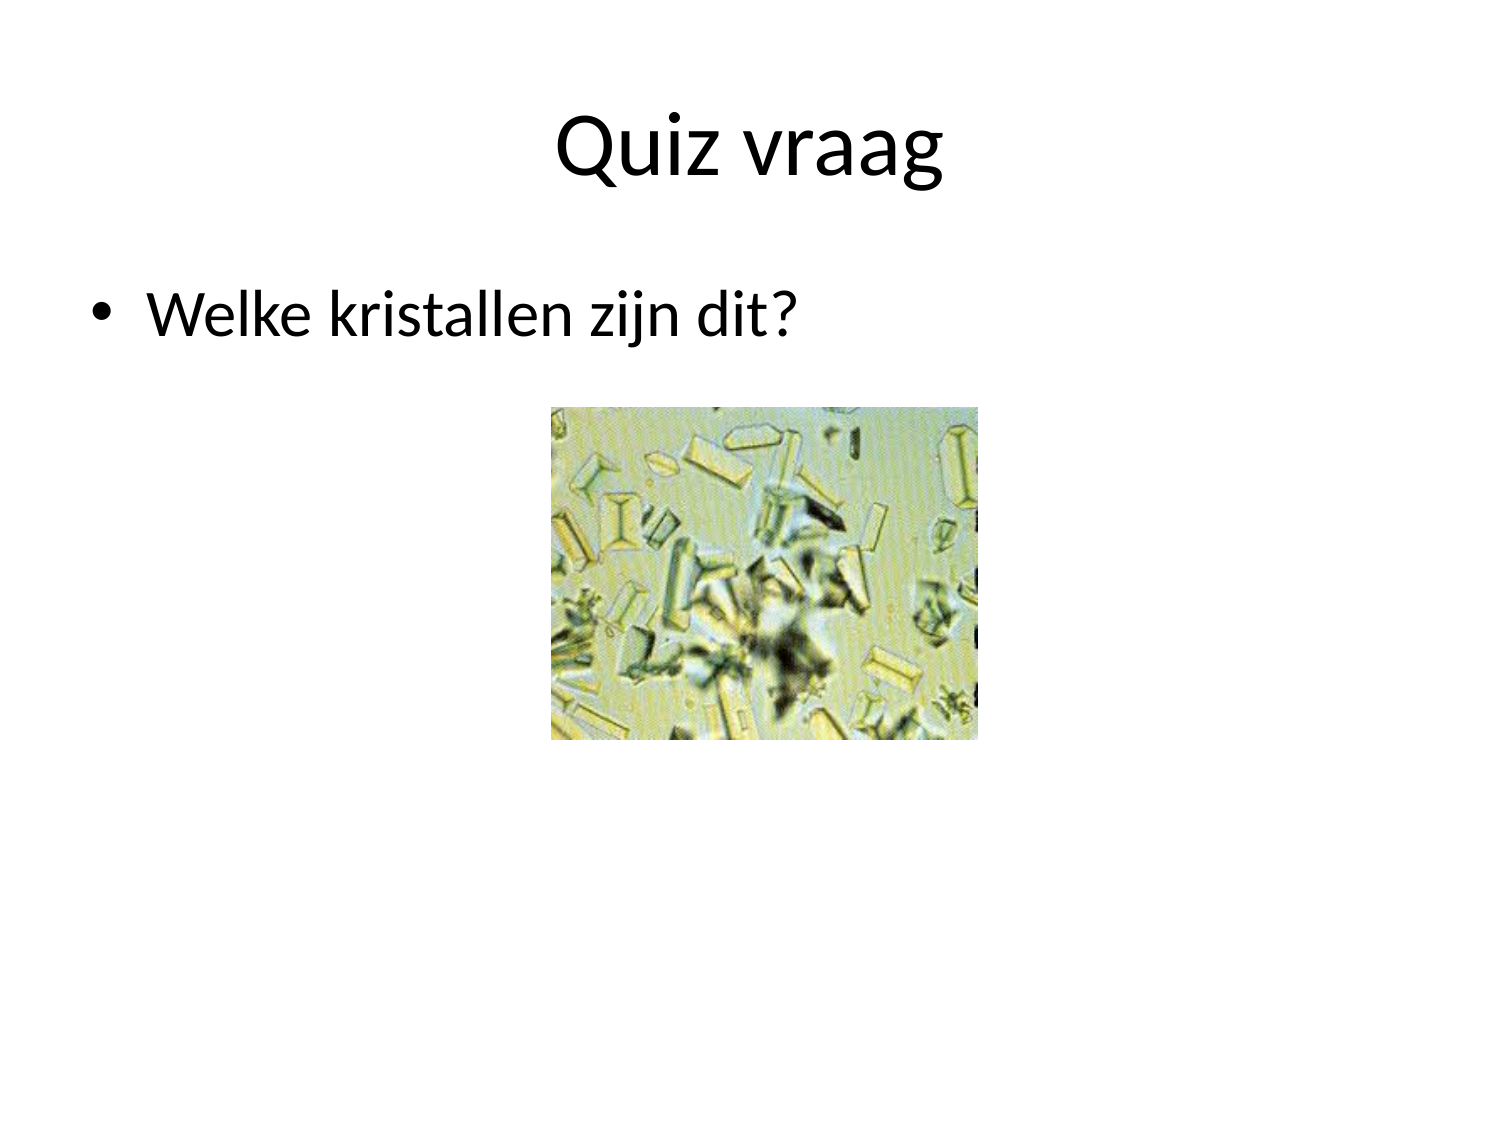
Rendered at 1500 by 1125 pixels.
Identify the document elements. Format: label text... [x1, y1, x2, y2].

title Quiz vraag [75, 45, 1425, 233]
list Welke kristallen zijn dit? [75, 262, 1425, 1005]
picture [551, 407, 978, 740]
